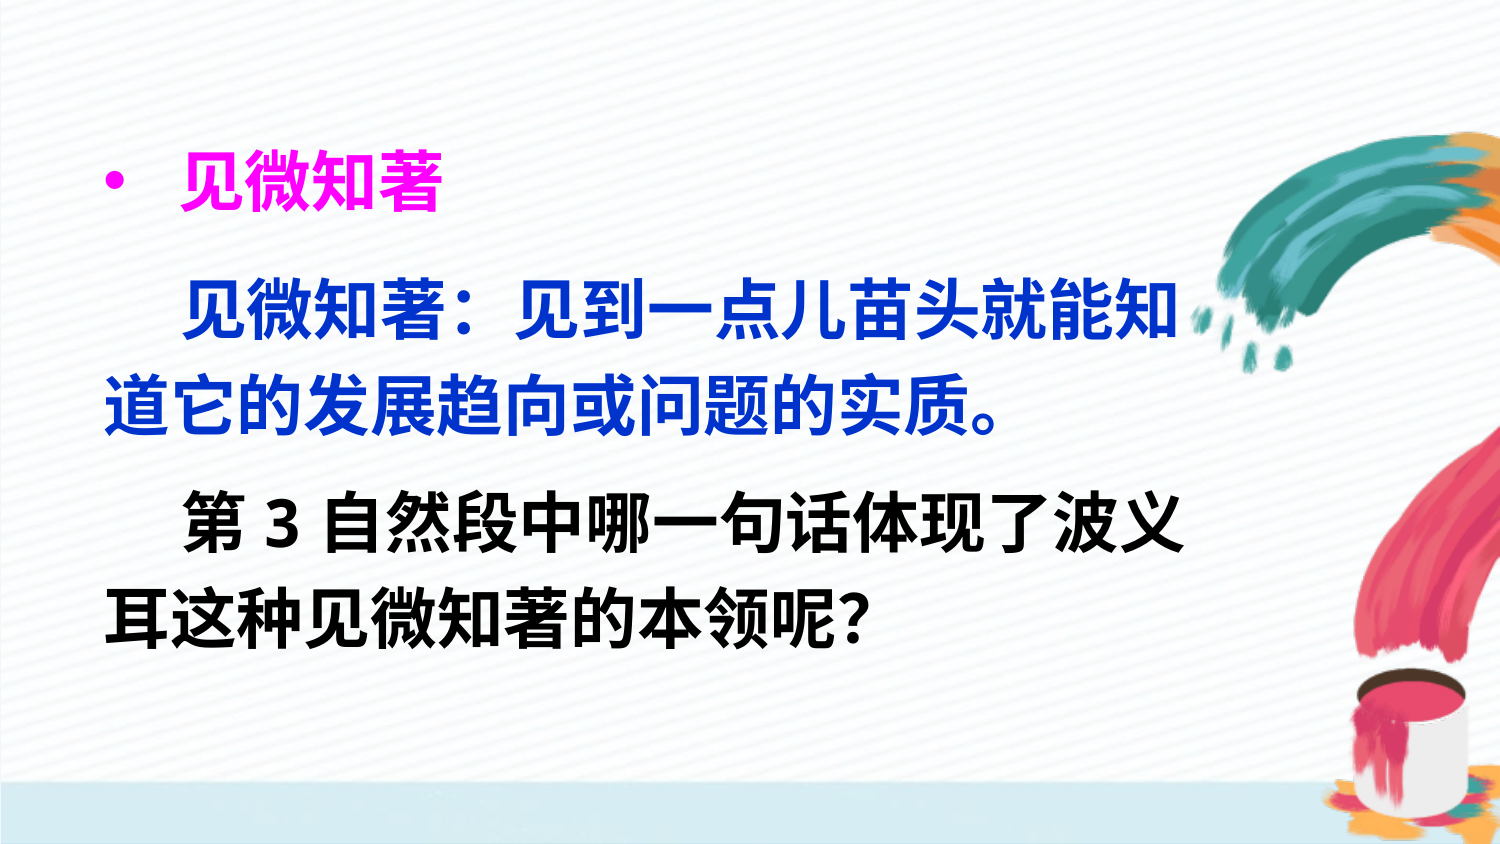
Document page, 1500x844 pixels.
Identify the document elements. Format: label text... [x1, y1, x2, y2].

picture [1180, 87, 1500, 844]
text_box 第3自然段中哪一句话体现了波义耳这种见微知著的本领呢？ [88, 457, 1247, 664]
text_box 见微知著 [88, 116, 502, 227]
text_box 见微知著：见到一点儿苗头就能知道它的发展趋向或问题的实质。 [88, 244, 1211, 452]
